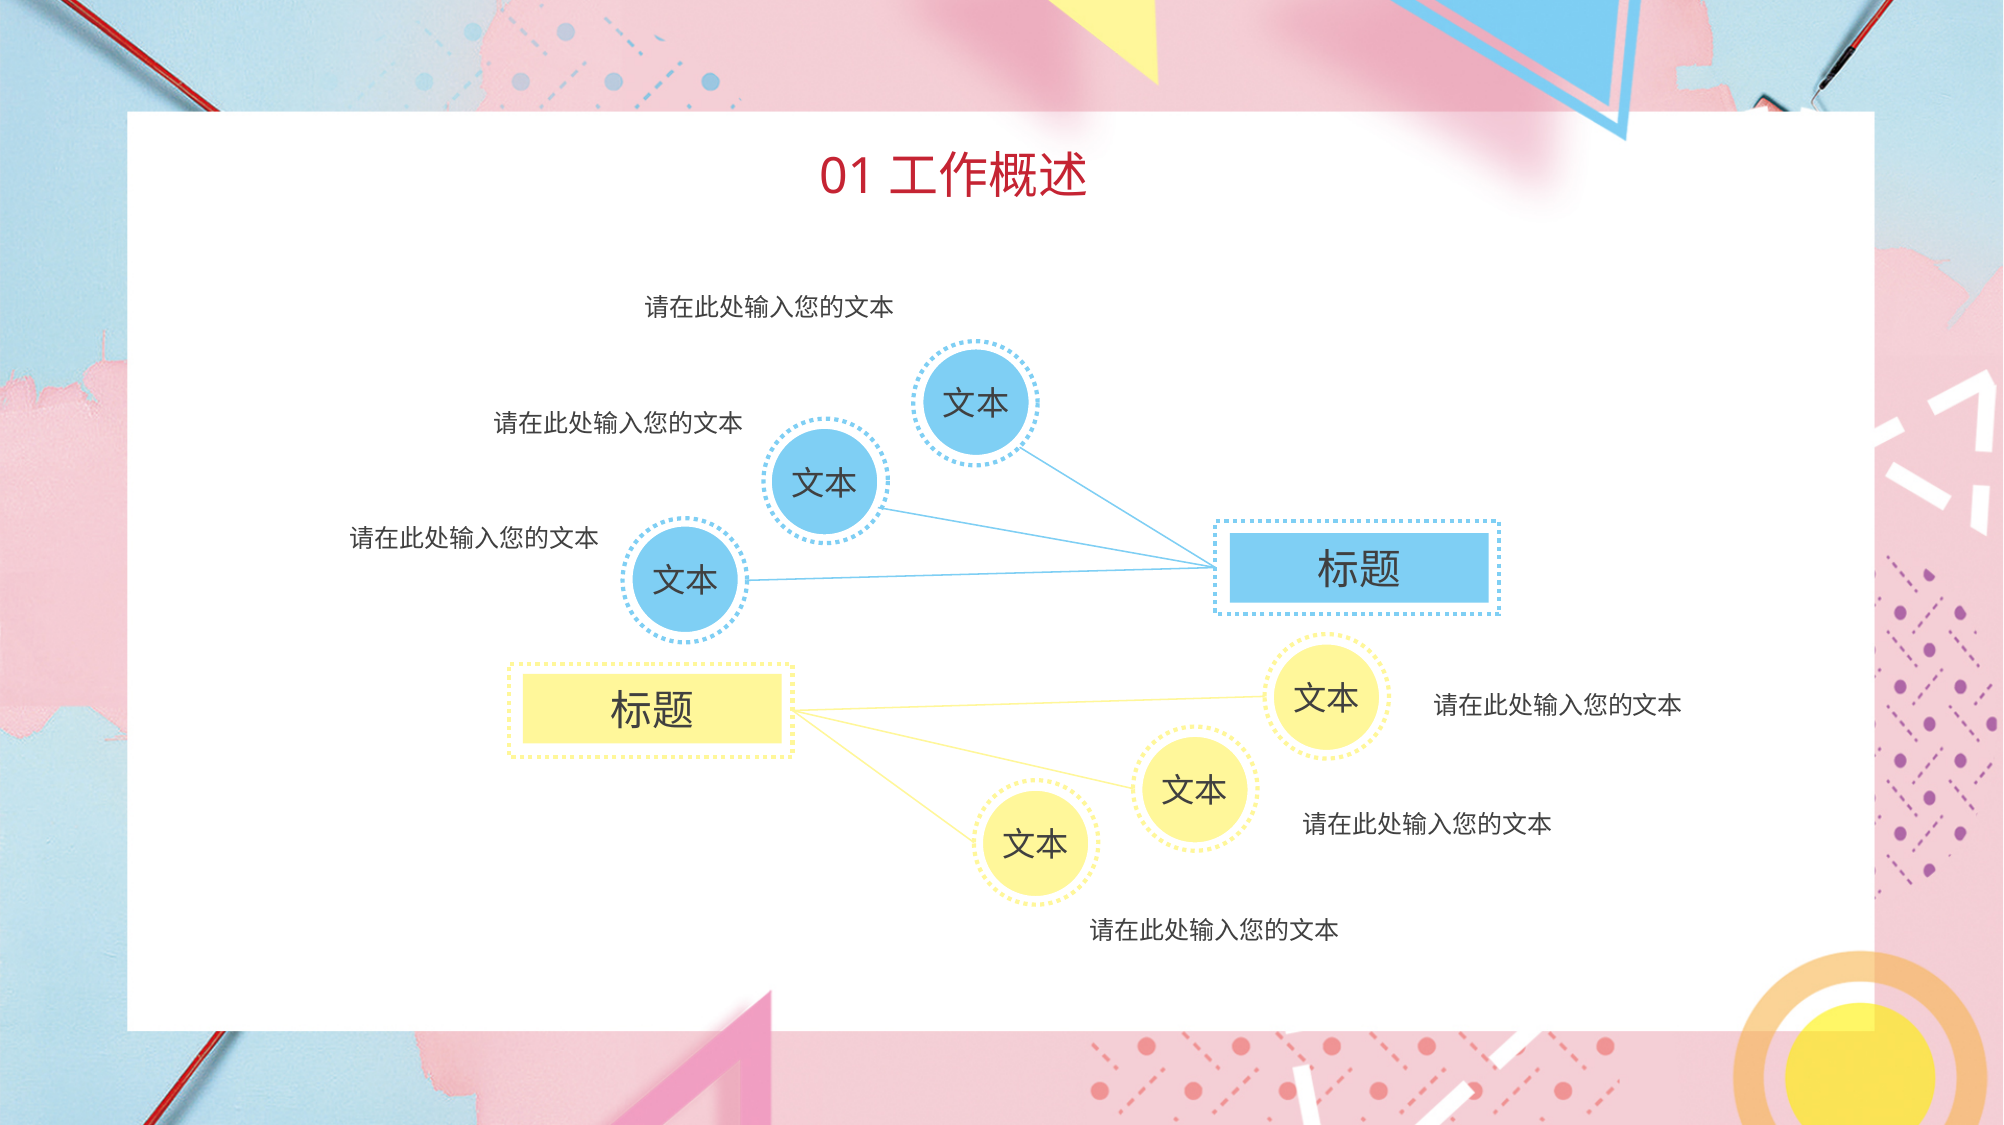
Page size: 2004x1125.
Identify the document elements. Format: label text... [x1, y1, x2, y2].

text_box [508, 633, 1701, 949]
text_box 01工作概述 [804, 136, 1199, 212]
picture [0, 0, 2004, 1125]
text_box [332, 274, 1500, 643]
